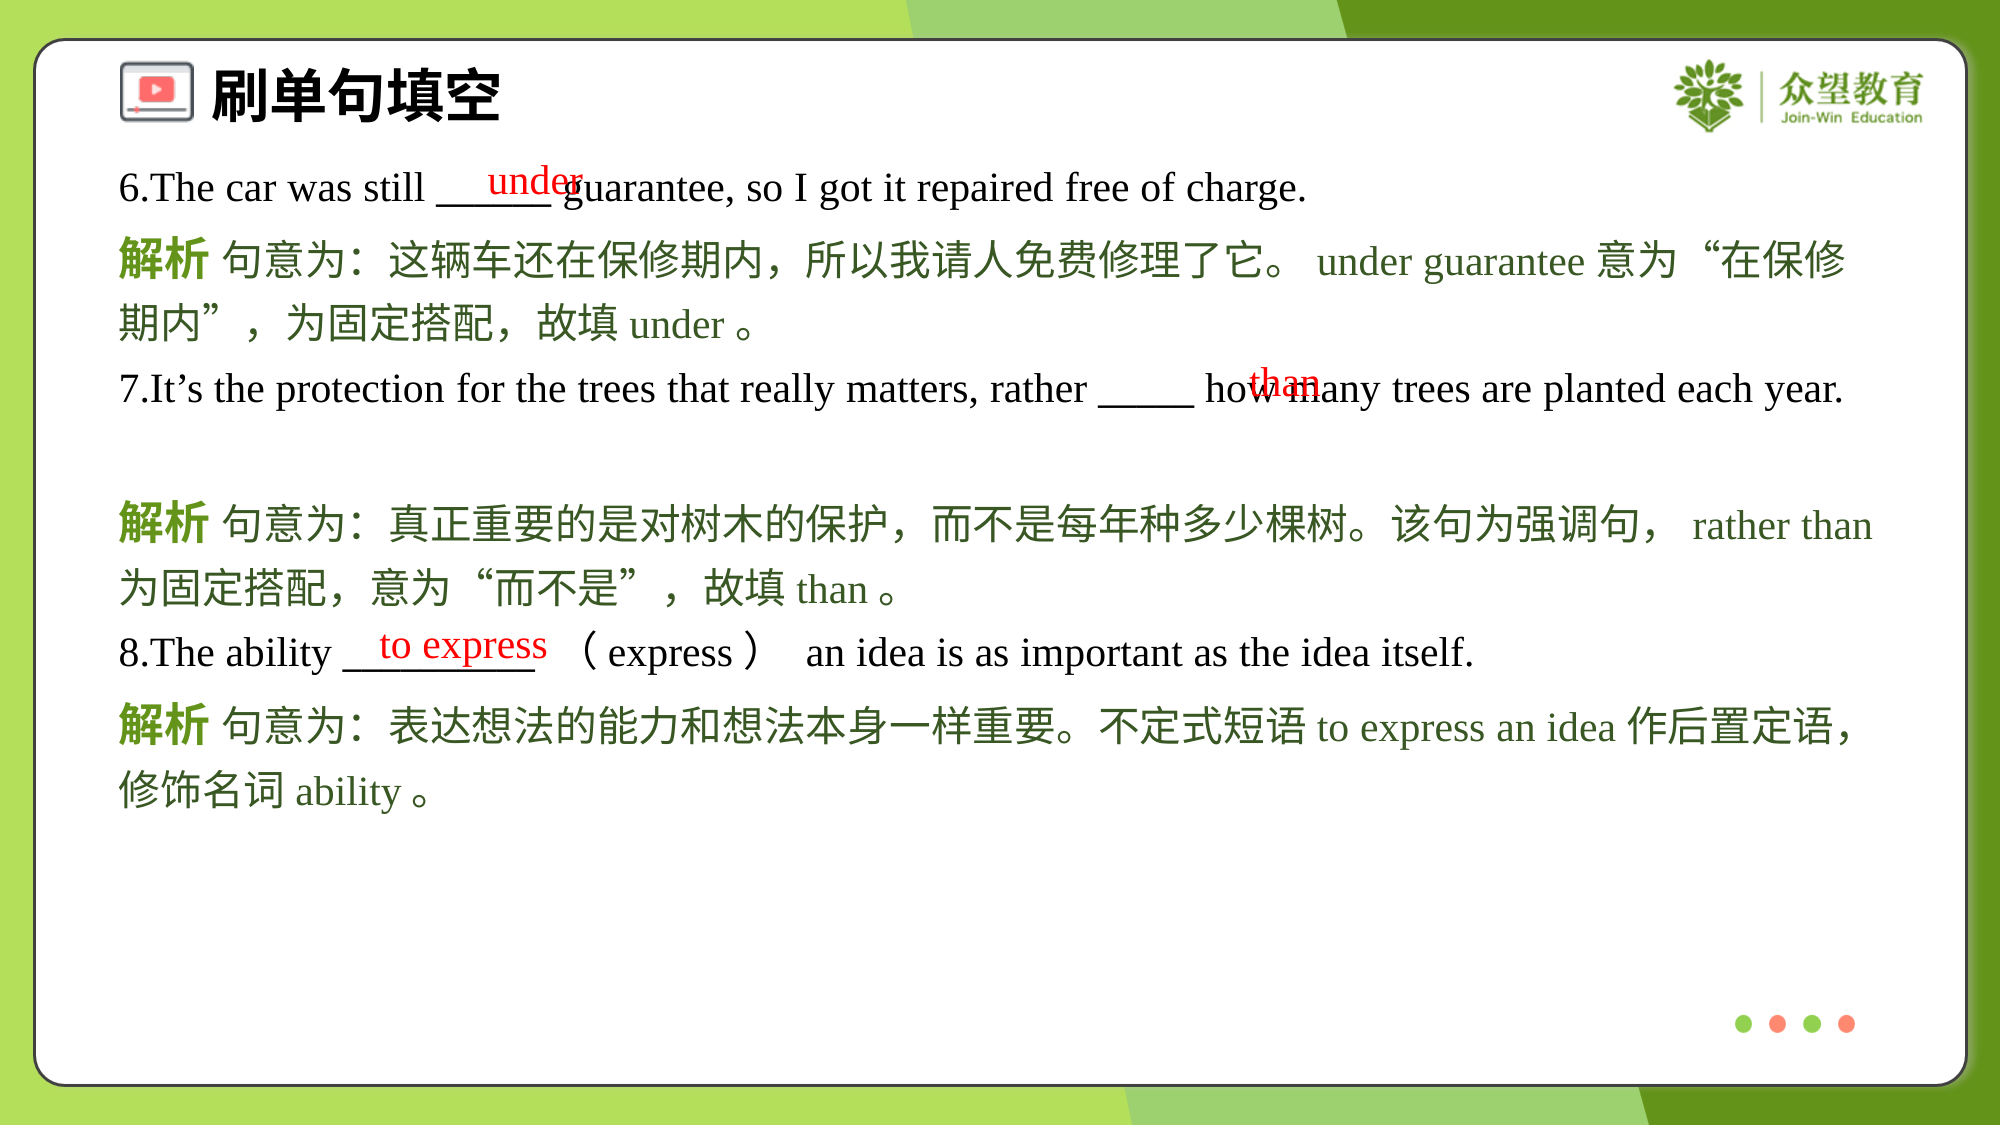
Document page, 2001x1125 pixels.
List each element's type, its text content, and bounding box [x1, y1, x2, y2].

text_box 解析 句意为：表达想法的能力和想法本身一样重要。不定式短语to express an idea作后置定语，修饰名词ability。 [118, 682, 1883, 809]
text_box 解析 句意为：这辆车还在保修期内，所以我请人免费修理了它。under guarantee意为“在保修期内”，为固定搭配，故填under。 [118, 215, 1883, 343]
text_box to express [370, 604, 558, 662]
text_box 6.The car was still ______ guarantee, so I got it repaired free of charge. [118, 146, 1883, 204]
text_box than [1244, 342, 1326, 400]
picture [0, 0, 2000, 1125]
text_box under [483, 140, 588, 199]
text_box 解析 句意为：真正重要的是对树木的保护，而不是每年种多少棵树。该句为强调句，rather than为固定搭配，意为“而不是”，故填than。 [118, 480, 1883, 607]
text_box 7.It’s the protection for the trees that really matters, rather _____ how many trees are planted each year. [118, 348, 1883, 469]
text_box 8.The ability __________ （express） an idea is as important as the idea itself. [118, 612, 1883, 670]
